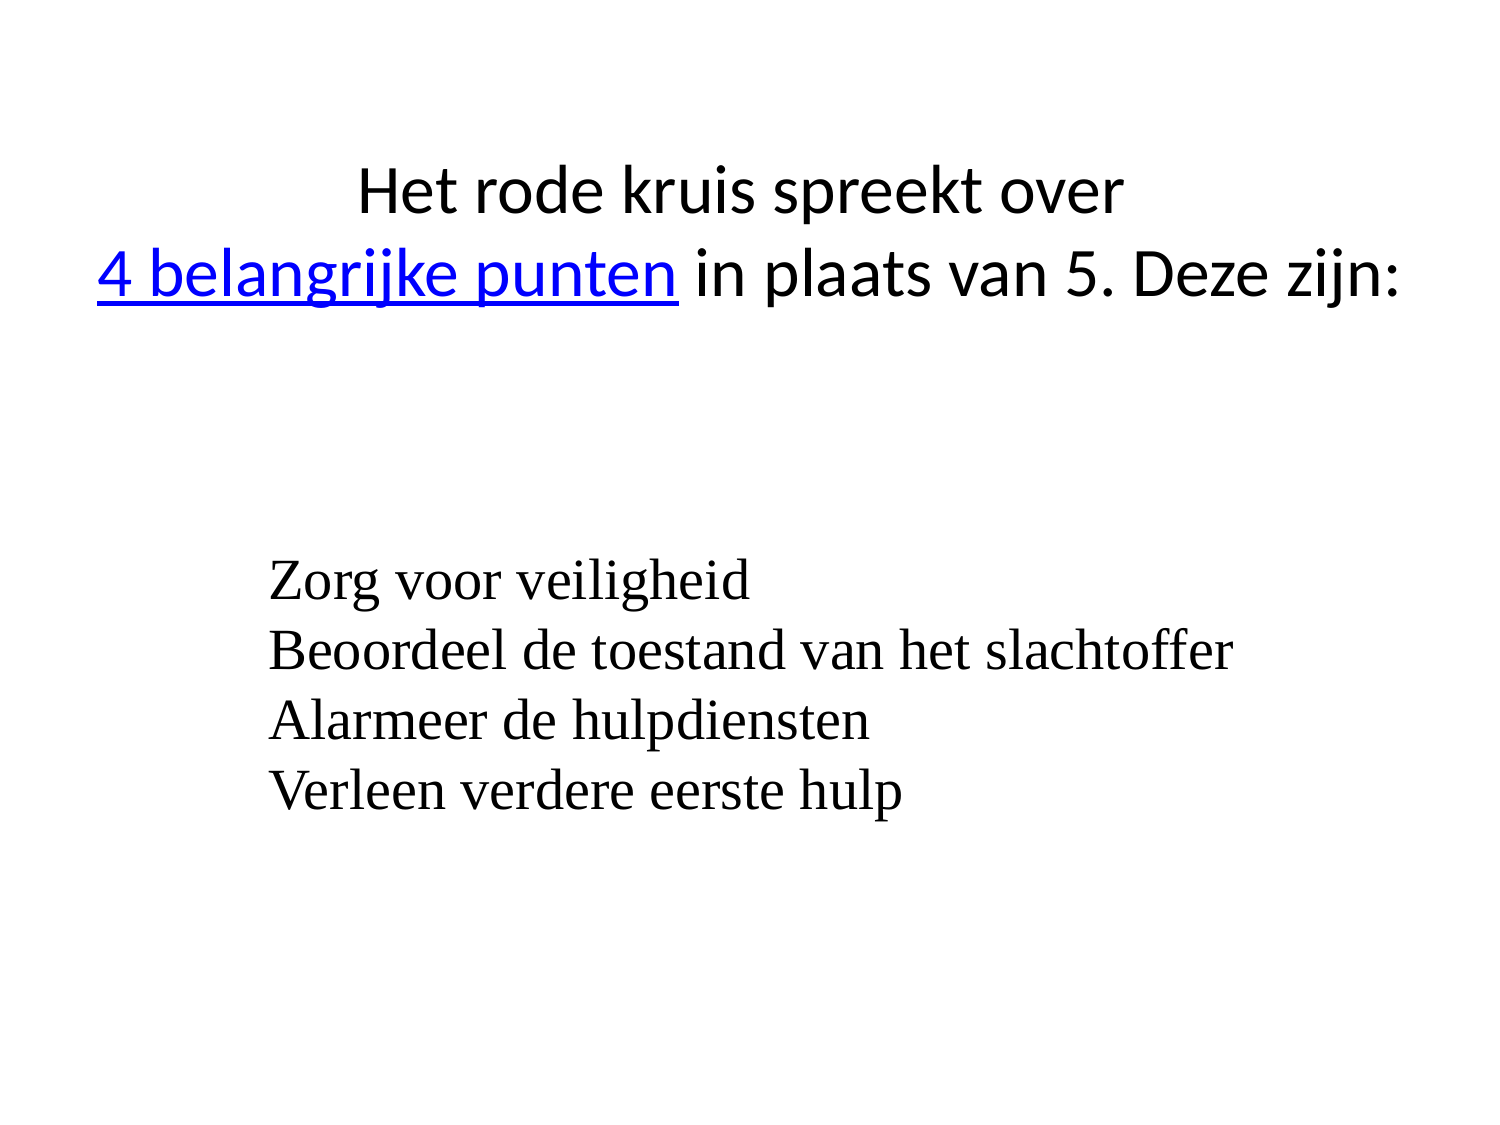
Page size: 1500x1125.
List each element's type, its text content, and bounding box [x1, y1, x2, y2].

text_box Zorg voor veiligheid Beoordeel de toestand van het slachtoffer Alarmeer de hulpdiensten Verleen verdere eerste hulp [253, 464, 1258, 829]
title Het rode kruis spreekt over 4 belangrijke punten in plaats van 5. Deze zijn: [75, 45, 1425, 409]
